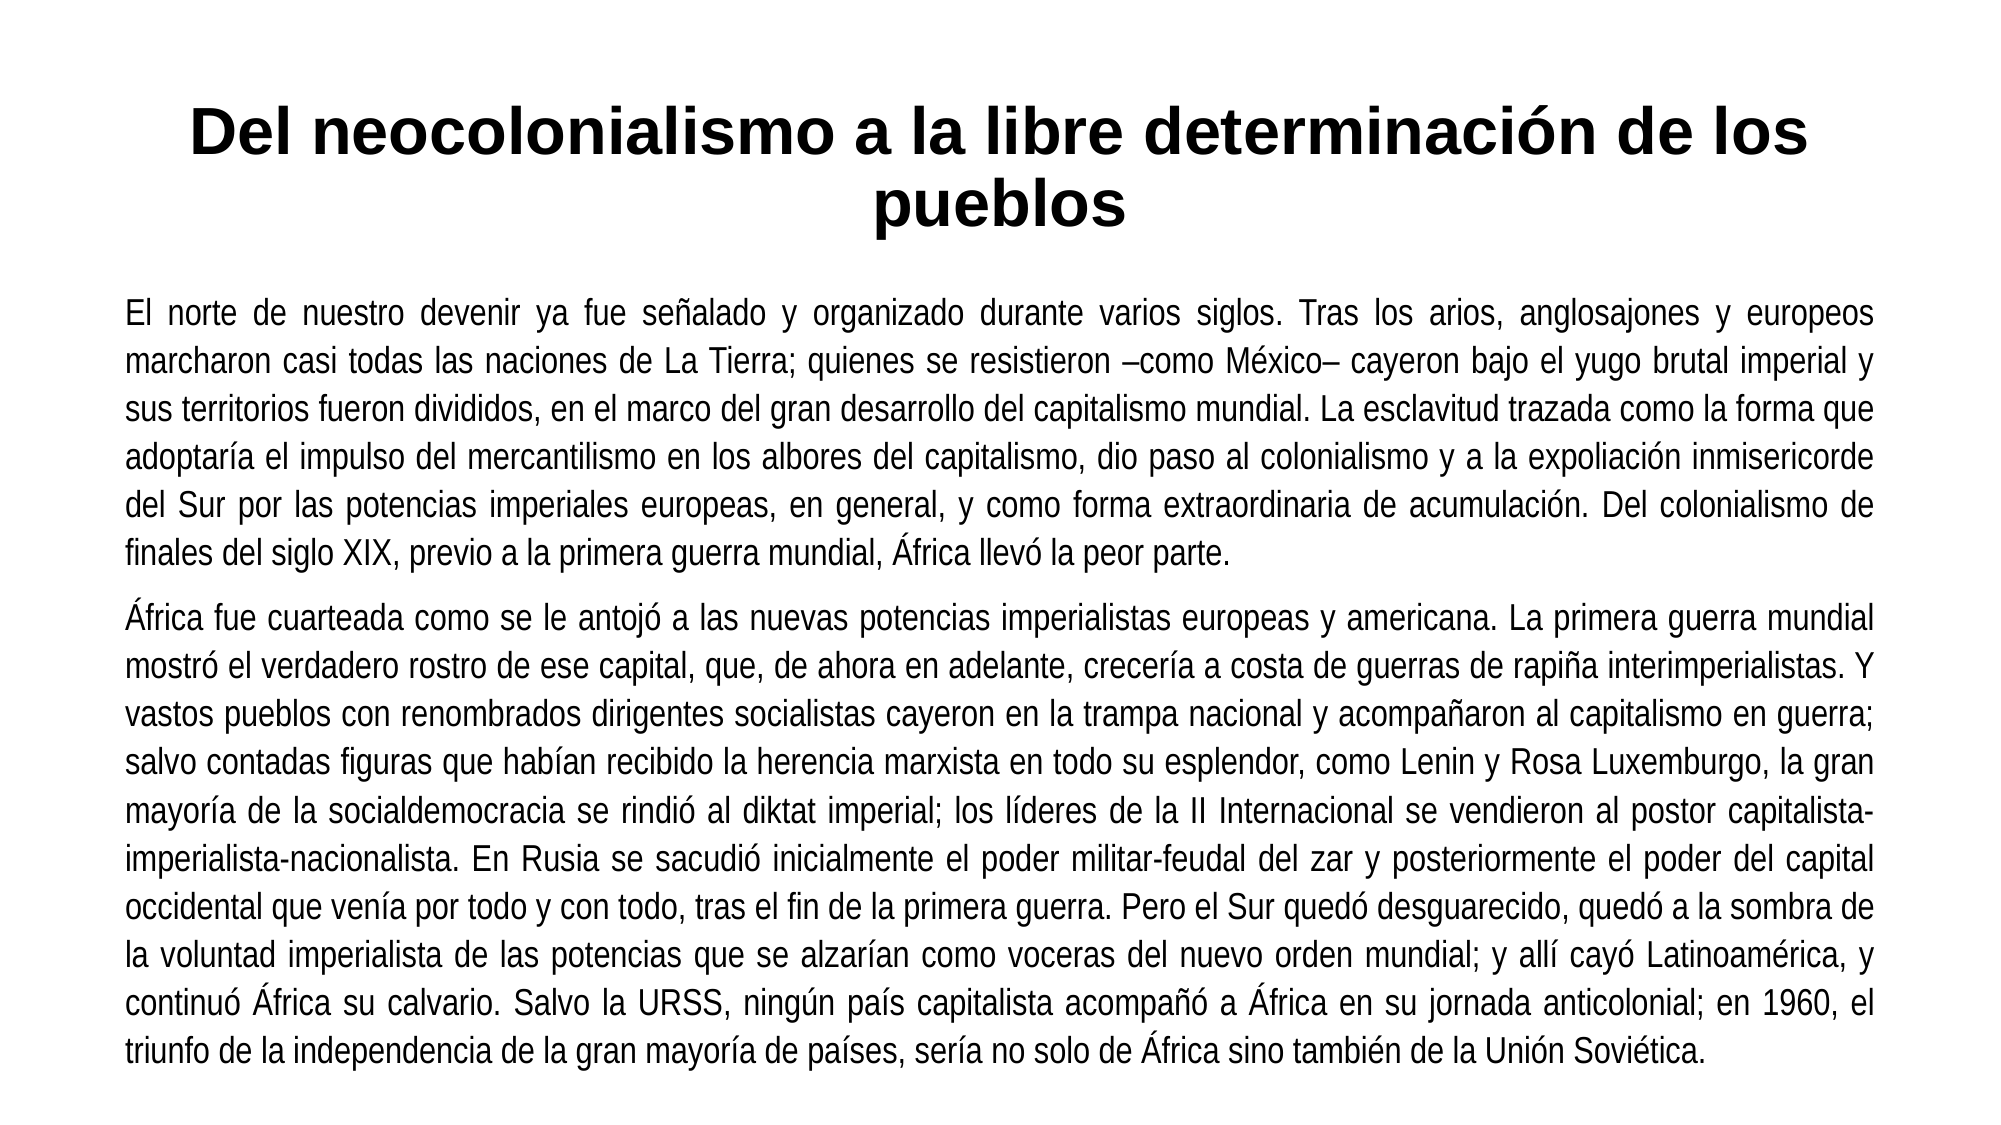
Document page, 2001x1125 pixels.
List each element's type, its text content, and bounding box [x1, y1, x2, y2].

text_box El norte de nuestro devenir ya fue señalado y organizado durante varios siglos. Tras los arios, anglosajones y europeos marcharon casi todas las naciones de La Tierra; quienes se resistieron –como México– cayeron bajo el yugo brutal imperial y sus territorios fueron divididos, en el marco del gran desarrollo del capitalismo mundial. La esclavitud trazada como la forma que adoptaría el impulso del mercantilismo en los albores del capitalismo, dio paso al colonialismo y a la expoliación inmisericorde del Sur por las potencias imperiales europeas, en general, y como forma extraordinaria de acumulación. Del colonialismo de finales del siglo XIX, previo a la primera guerra mundial, África llevó la peor parte. África fue cuarteada como se le antojó a las nuevas potencias imperialistas europeas y americana. La primera guerra mundial mostró el verdadero rostro de ese capital, que, de ahora en adelante, crecería a costa de guerras de rapiña interimperialistas. Y vastos pueblos con renombrados dirigentes socialistas cayeron en la trampa nacional y acompañaron al capitalismo en guerra; salvo contadas figuras que habían recibido la herencia marxista en todo su esplendor, como Lenin y Rosa Luxemburgo, la gran mayoría de la socialdemocracia se rindió al diktat imperial; los líderes de la II Internacional se vendieron al postor capitalista-imperialista-nacionalista. En Rusia se sacudió inicialmente el poder militar-feudal del zar y posteriormente el poder del capital occidental que venía por todo y con todo, tras el fin de la primera guerra. Pero el Sur quedó desguarecido, quedó a la sombra de la voluntad imperialista de las potencias que se alzarían como voceras del nuevo orden mundial; y allí cayó Latinoamérica, y continuó África su calvario. Salvo la URSS, ningún país capitalista acompañó a África en su jornada anticolonial; en 1960, el triunfo de la independencia de la gran mayoría de países, sería no solo de África sino también de la Unión Soviética. [110, 277, 1890, 1079]
title Del neocolonialismo a la libre determinación de los pueblos [137, 59, 1863, 277]
